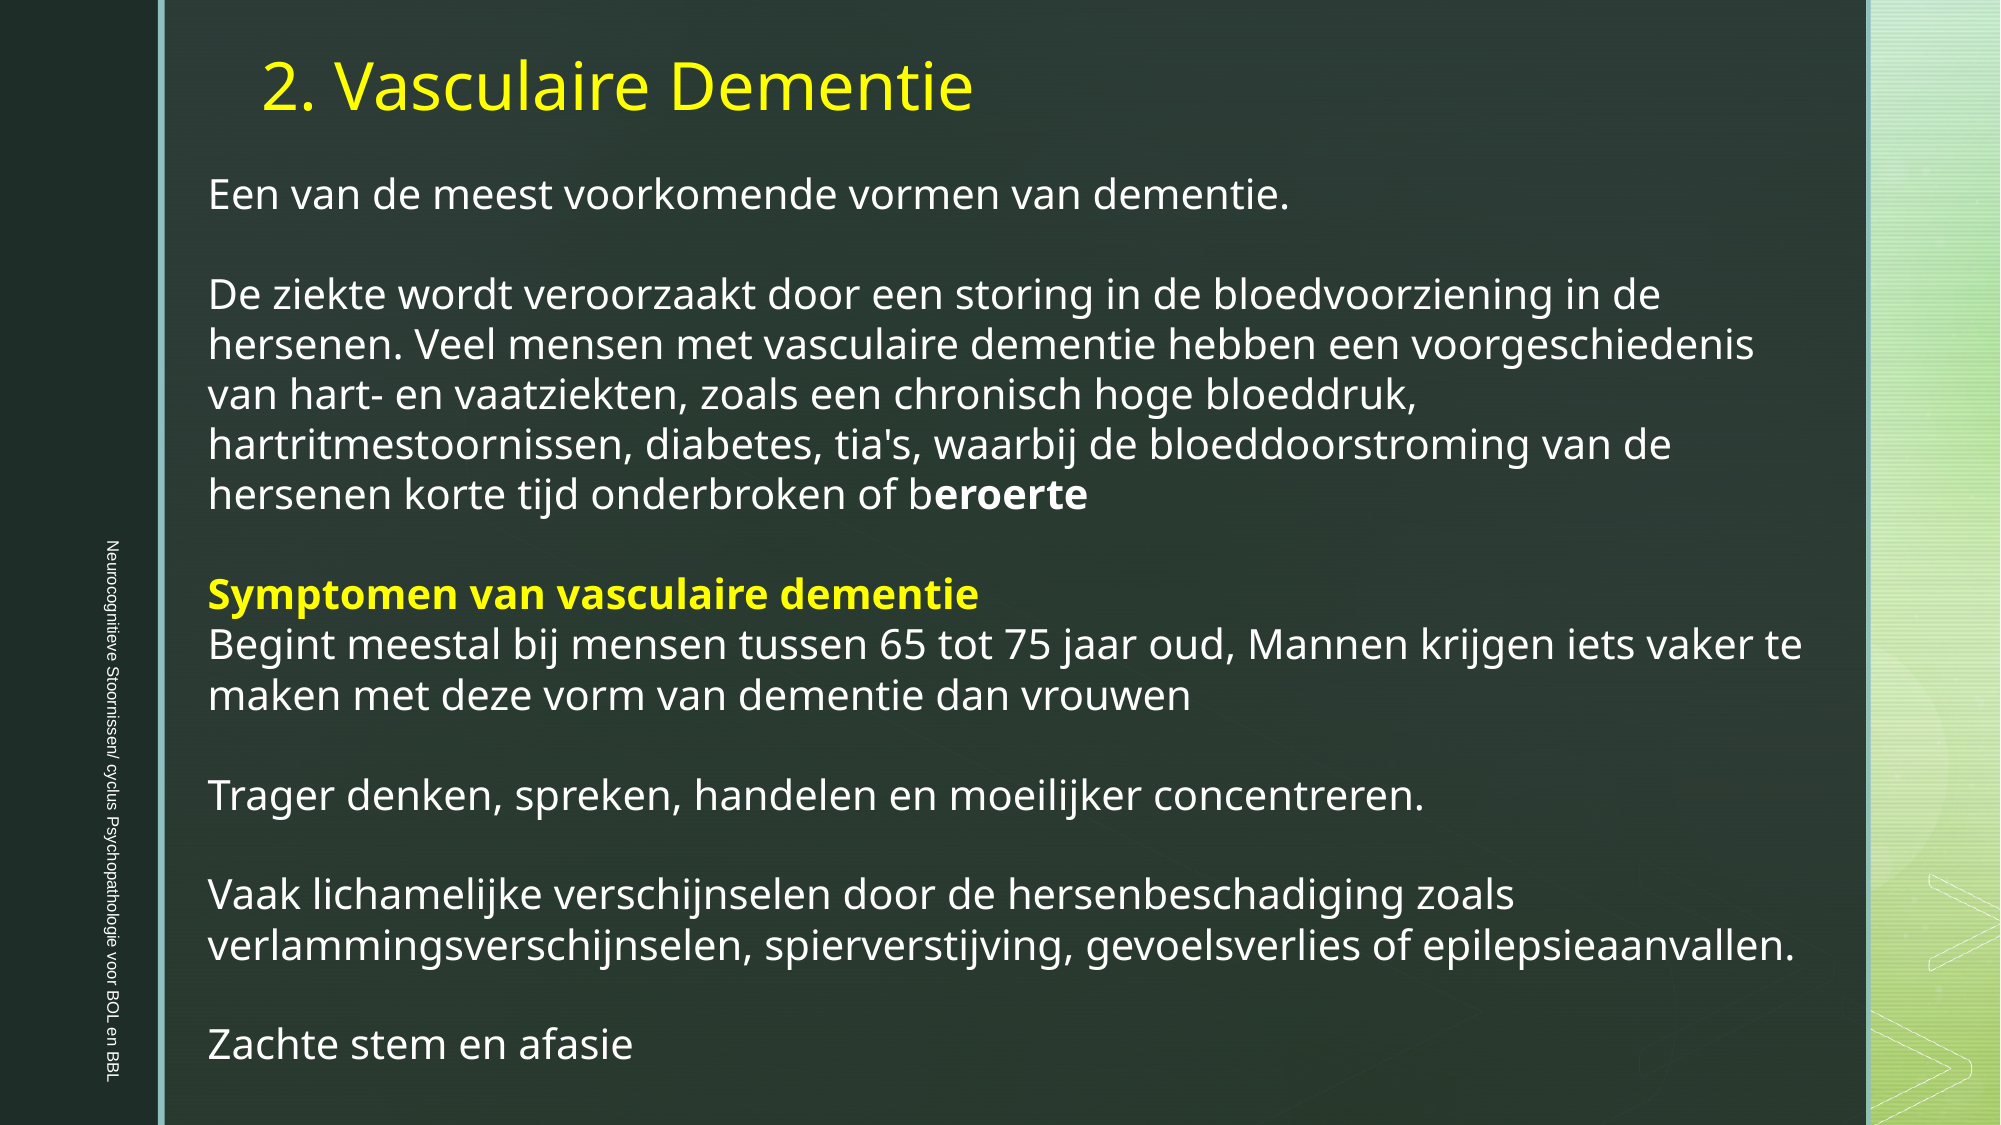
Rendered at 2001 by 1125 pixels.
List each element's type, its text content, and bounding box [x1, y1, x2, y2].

picture [1871, 0, 2001, 1125]
footer Neurocognitieve Stoornissen/ cyclus Psychopathologie voor BOL en BBL [101, 132, 131, 1098]
text_box 2. Vasculaire Dementie [246, 36, 1580, 132]
text_box Een van de meest voorkomende vormen van dementie. De ziekte wordt veroorzaakt door een storing in de bloedvoorziening in de hersenen. Veel mensen met vasculaire dementie hebben een voorgeschiedenis van hart- en vaatziekten, zoals een chronisch hoge bloeddruk, hartritmestoornissen, diabetes, tia's, waarbij de bloeddoorstroming van de hersenen korte tijd onderbroken of beroerte Symptomen van vasculaire dementie Begint meestal bij mensen tussen 65 tot 75 jaar oud, Mannen krijgen iets vaker te maken met deze vorm van dementie dan vrouwen Trager denken, spreken, handelen en moeilijker concentreren. Vaak lichamelijke verschijnselen door de hersenbeschadiging zoals verlammingsverschijnselen, spierverstijving, gevoelsverlies of epilepsieaanvallen. Zachte stem en afasie [192, 160, 1850, 1076]
